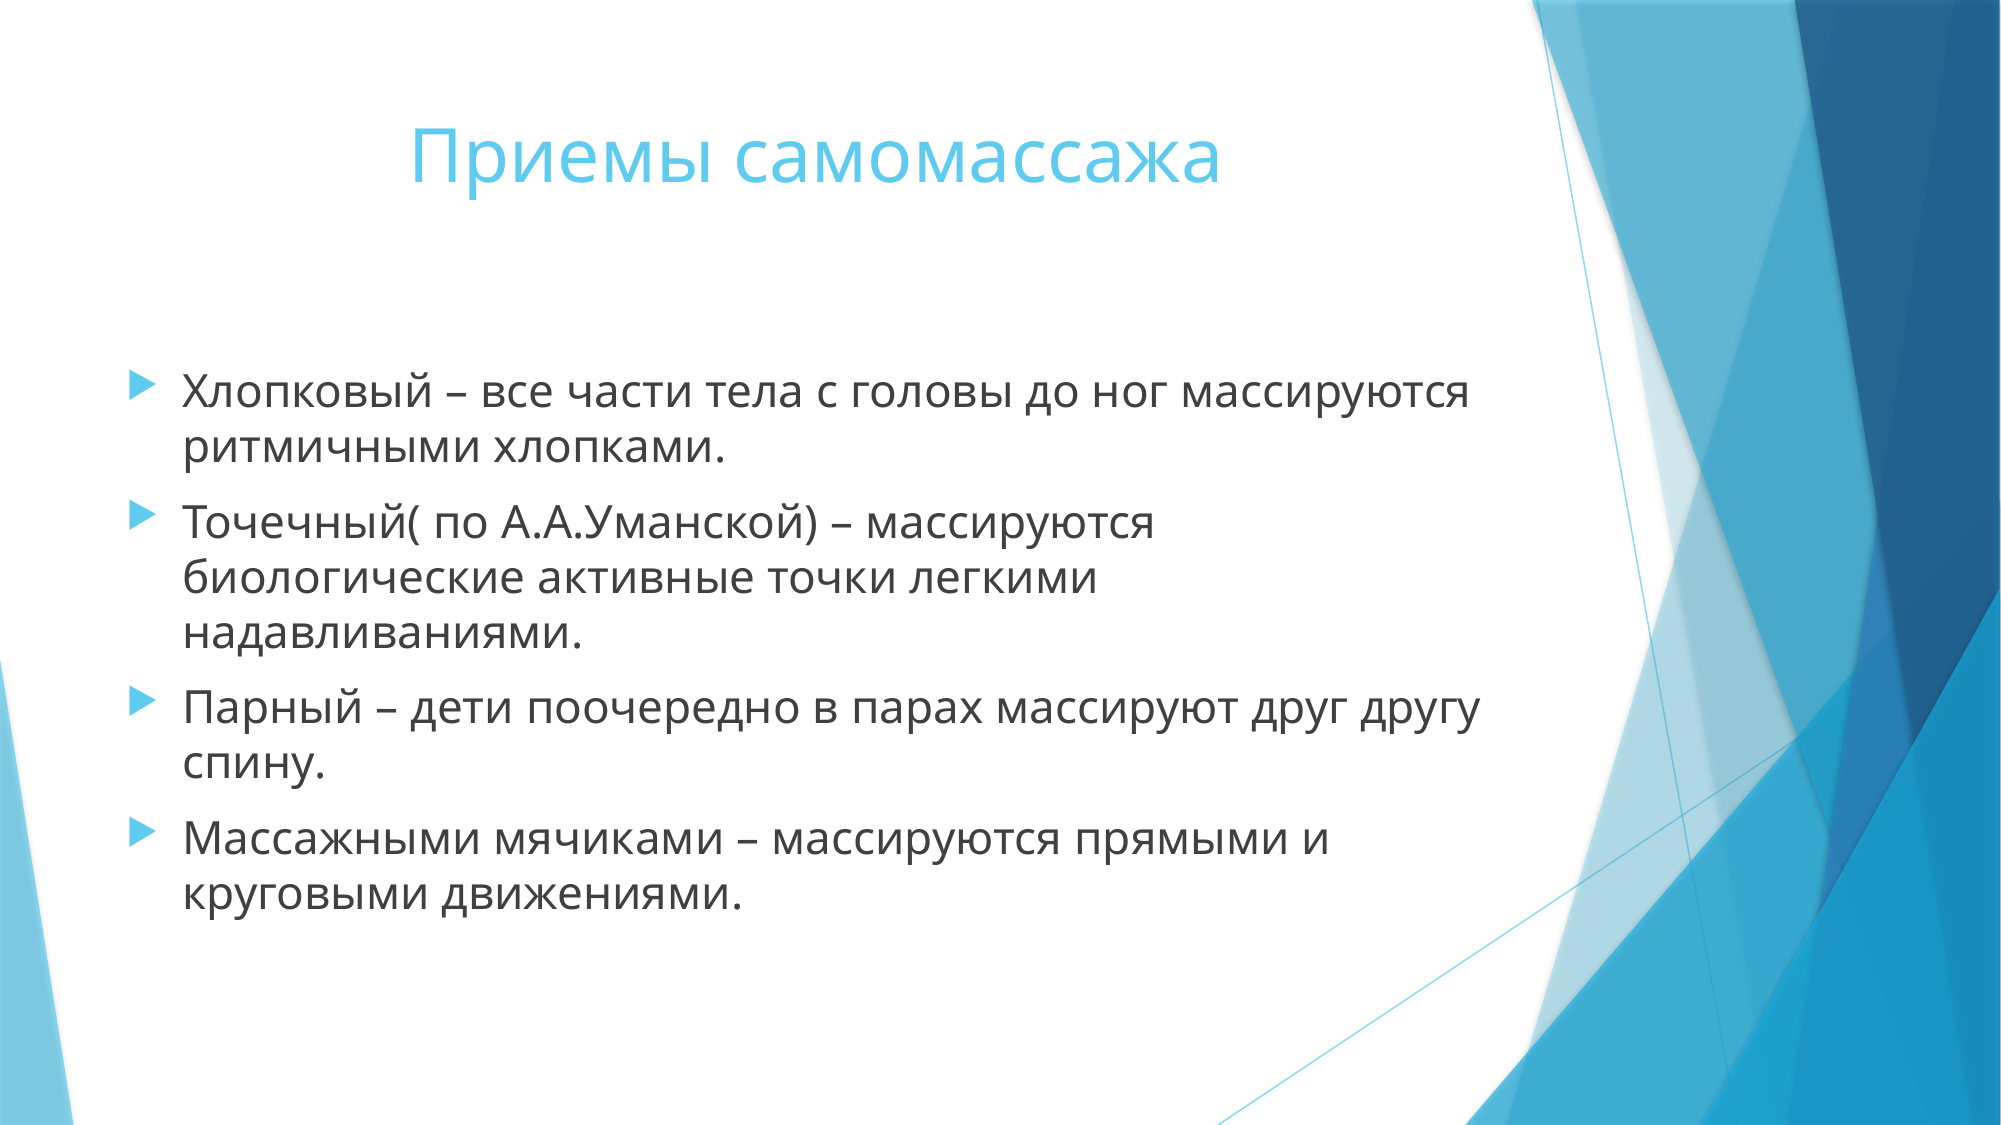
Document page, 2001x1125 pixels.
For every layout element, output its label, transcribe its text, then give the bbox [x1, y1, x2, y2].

title Приемы самомассажа [111, 99, 1522, 317]
list Хлопковый – все части тела с головы до ног массируются ритмичными хлопками. Точечный( по А.А.Уманской) – массируются биологические активные точки легкими надавливаниями. Парный – дети поочередно в парах массируют друг другу спину. Массажными мячиками – массируются прямыми и круговыми движениями. [111, 354, 1522, 992]
